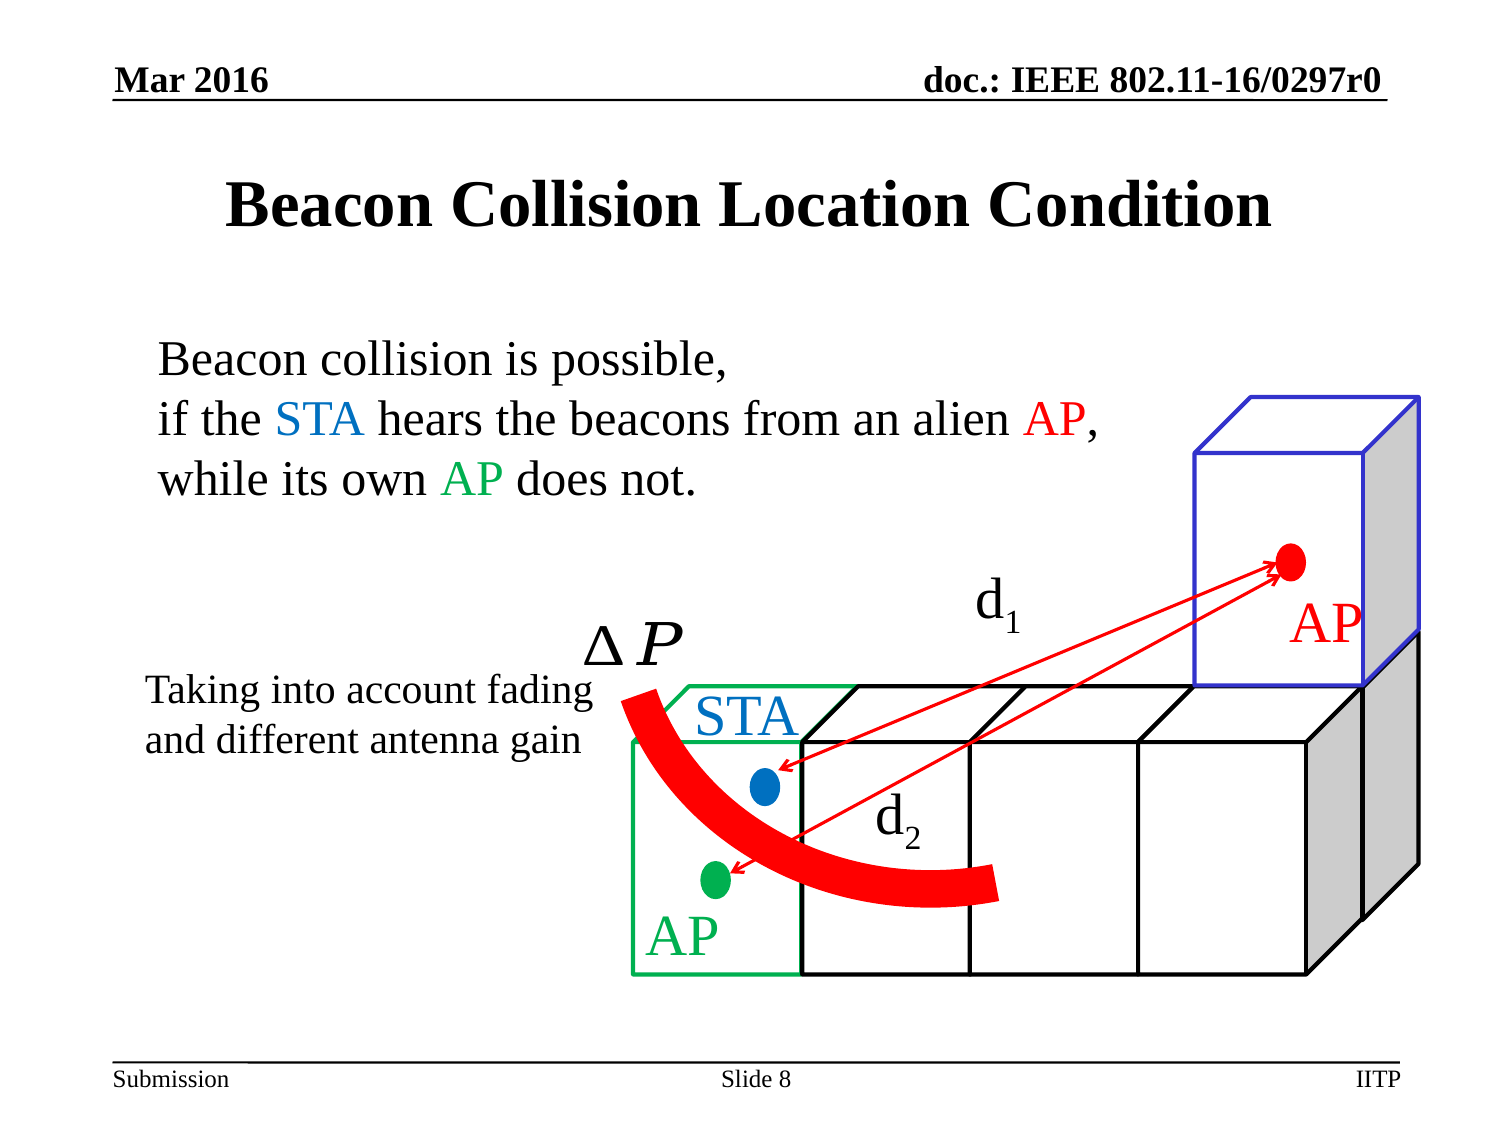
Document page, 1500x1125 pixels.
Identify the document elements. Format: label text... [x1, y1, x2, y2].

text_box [630, 396, 1419, 975]
footer IITP [949, 1061, 1402, 1093]
slide_number Slide 8 [712, 1061, 801, 1093]
text_box Beacon collision is possible, if the STA hears the beacons from an alien AP, while its own AP does not. [142, 318, 1419, 514]
title Beacon Collision Location Condition [112, 112, 1388, 288]
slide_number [114, 54, 271, 101]
text_box Taking into account fading and different antenna gain [130, 654, 620, 769]
